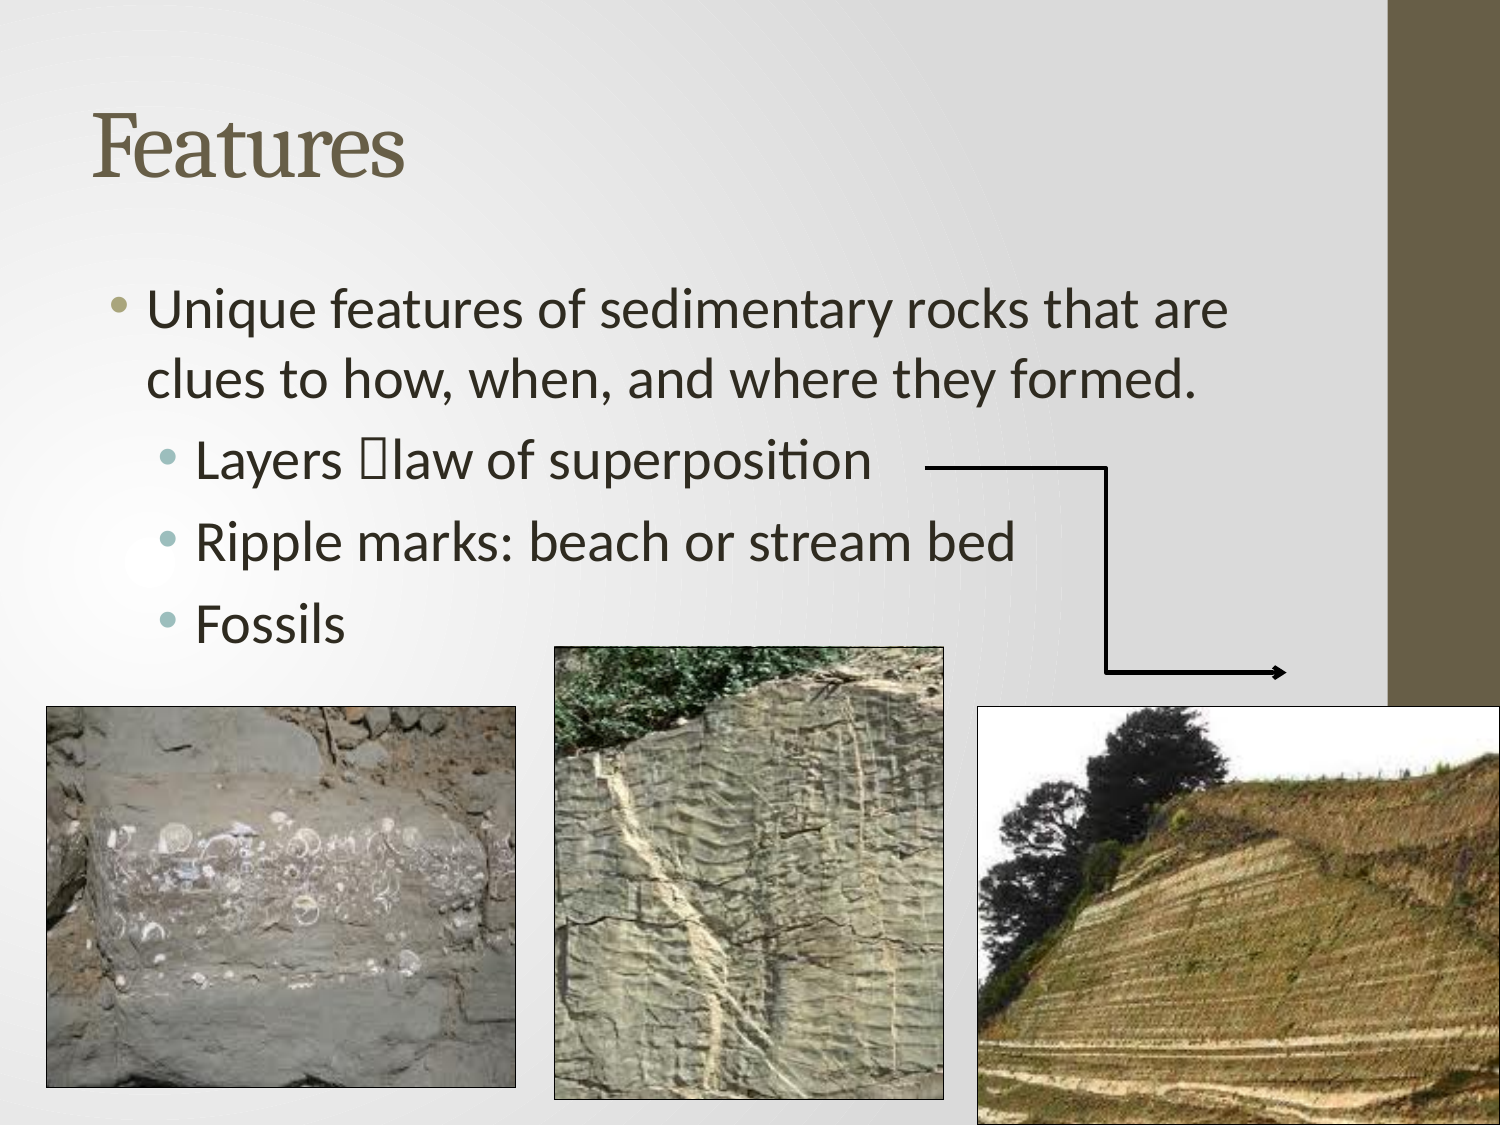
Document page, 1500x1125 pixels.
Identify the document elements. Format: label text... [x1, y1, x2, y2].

picture [553, 646, 945, 1100]
title Features [75, 45, 1325, 233]
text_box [924, 467, 1288, 673]
picture [45, 705, 516, 1088]
list Unique features of sedimentary rocks that are clues to how, when, and where they formed. Layers law of superposition Ripple marks: beach or stream bed Fossils [75, 262, 1325, 1050]
picture [976, 705, 1500, 1125]
